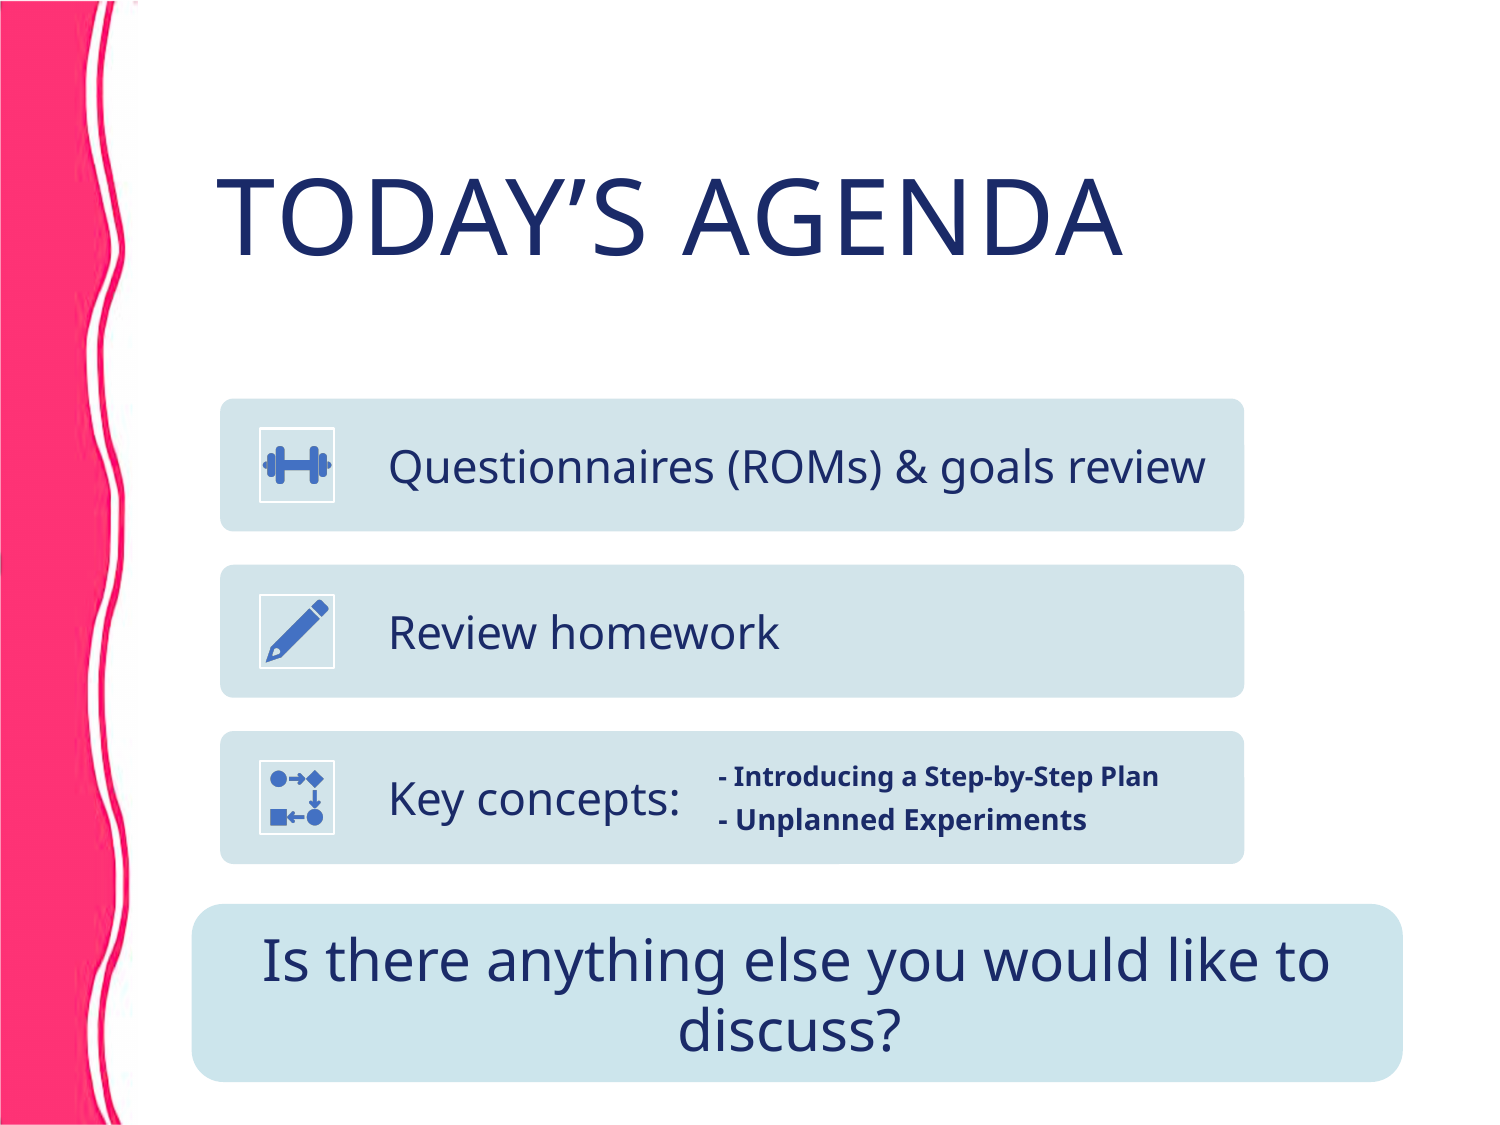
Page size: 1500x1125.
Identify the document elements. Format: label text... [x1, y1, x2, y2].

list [285, 397, 1310, 865]
title TODAY’S AGENDA [201, 156, 1454, 401]
picture [261, 762, 285, 833]
picture [0, 2, 632, 1124]
slide_number 2 [1059, 1045, 1407, 1103]
text_box Is there anything else you would like to discuss? [194, 907, 1400, 1079]
